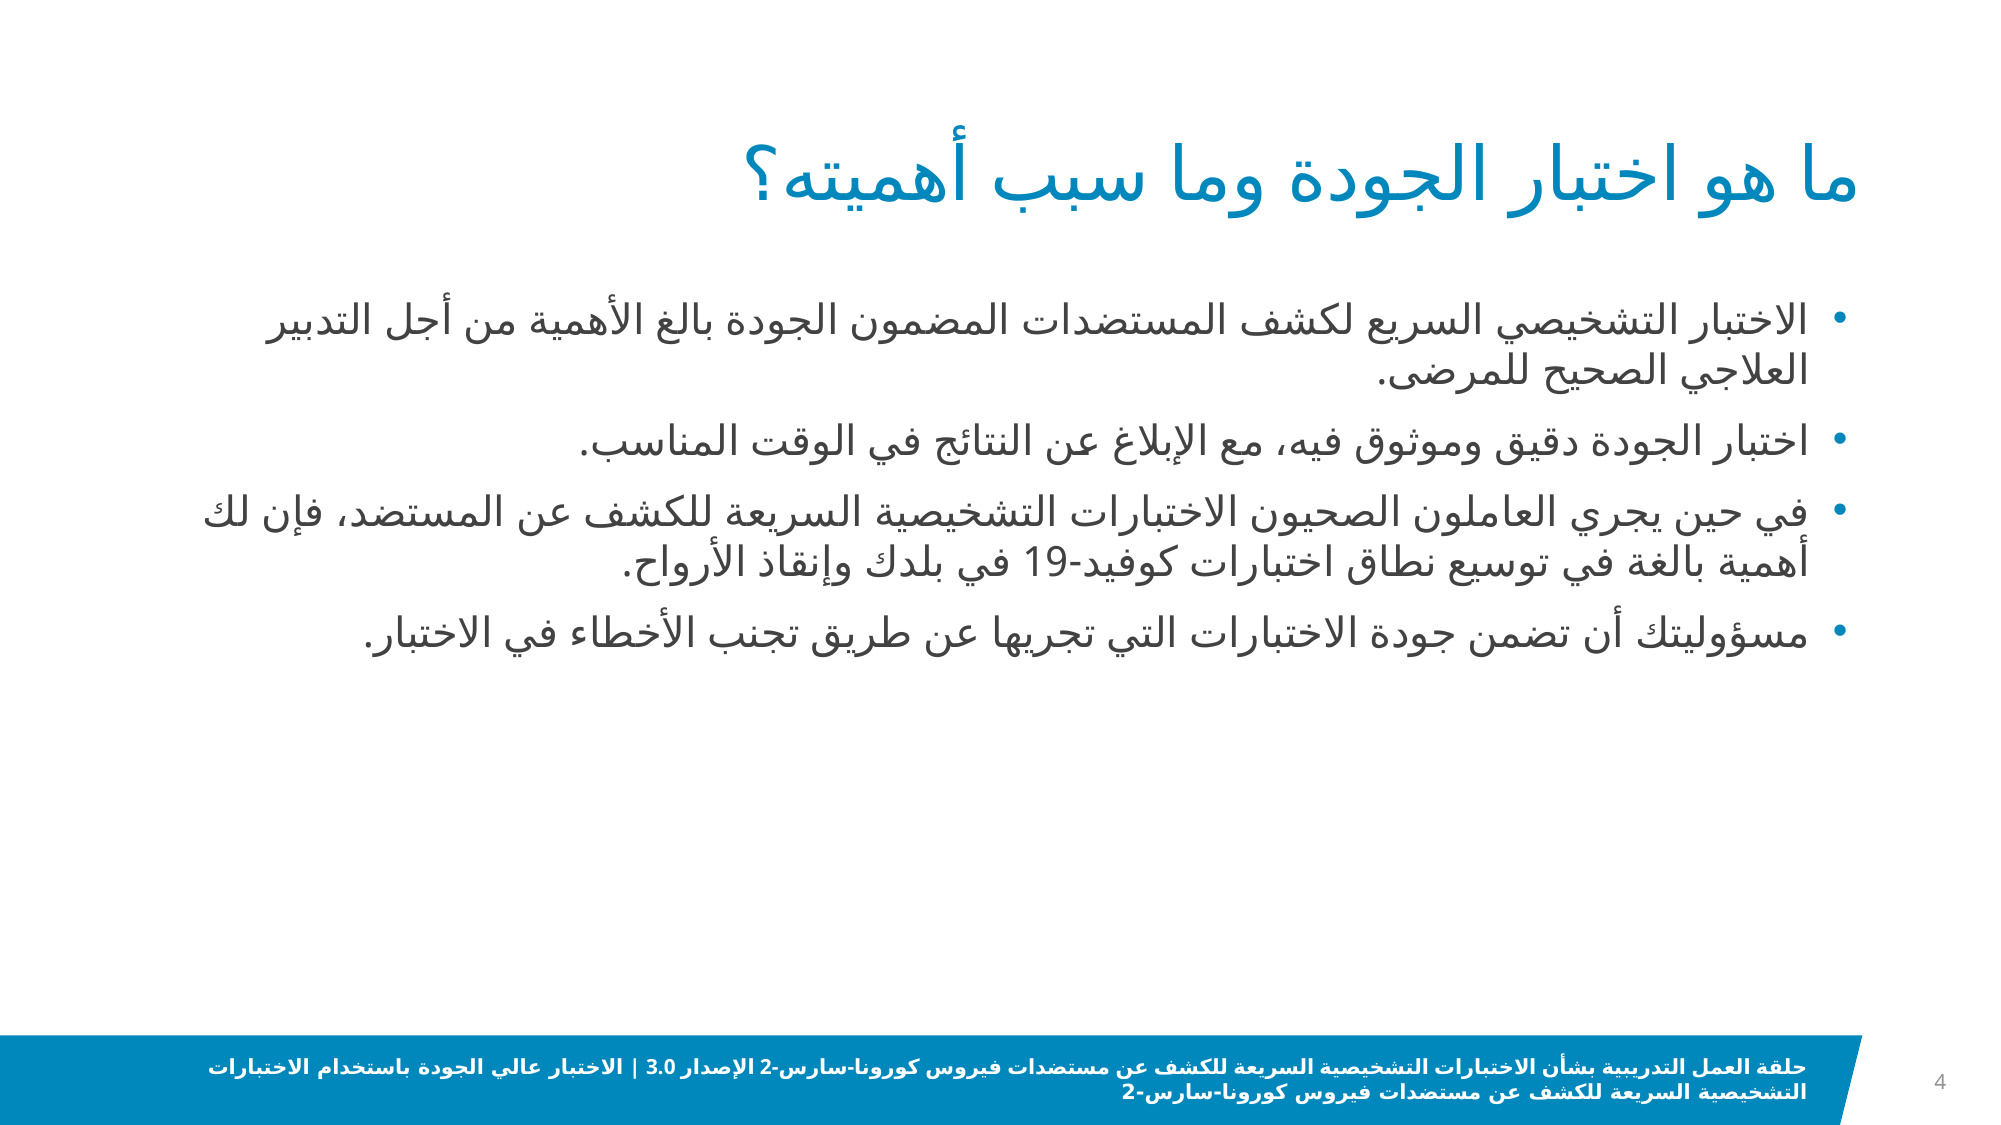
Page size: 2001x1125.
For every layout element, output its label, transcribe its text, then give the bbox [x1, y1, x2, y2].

list الاختبار التشخيصي السريع لكشف المستضدات المضمون الجودة بالغ الأهمية من أجل التدبير العلاجي الصحيح للمرضى. اختبار الجودة دقيق وموثوق فيه، مع الإبلاغ عن النتائج في الوقت المناسب. في حين يجري العاملون الصحيون الاختبارات التشخيصية السريعة للكشف عن المستضد، فإن لك أهمية بالغة في توسيع نطاق اختبارات كوفيد-19 في بلدك وإنقاذ الأرواح. مسؤوليتك أن تضمن جودة الاختبارات التي تجريها عن طريق تجنب الأخطاء في الاختبار. [137, 284, 1863, 1014]
footer حلقة العمل التدريبية بشأن الاختبارات التشخيصية السريعة للكشف عن مستضدات فيروس كورونا-سارس-2 الإصدار 3.0 | الاختبار عالي الجودة باستخدام الاختبارات التشخيصية السريعة للكشف عن مستضدات فيروس كورونا-سارس-2 [192, 1037, 1808, 1120]
title ما هو اختبار الجودة وما سبب أهميته؟ [137, 62, 1863, 217]
slide_number 4 [1862, 1035, 1947, 1125]
